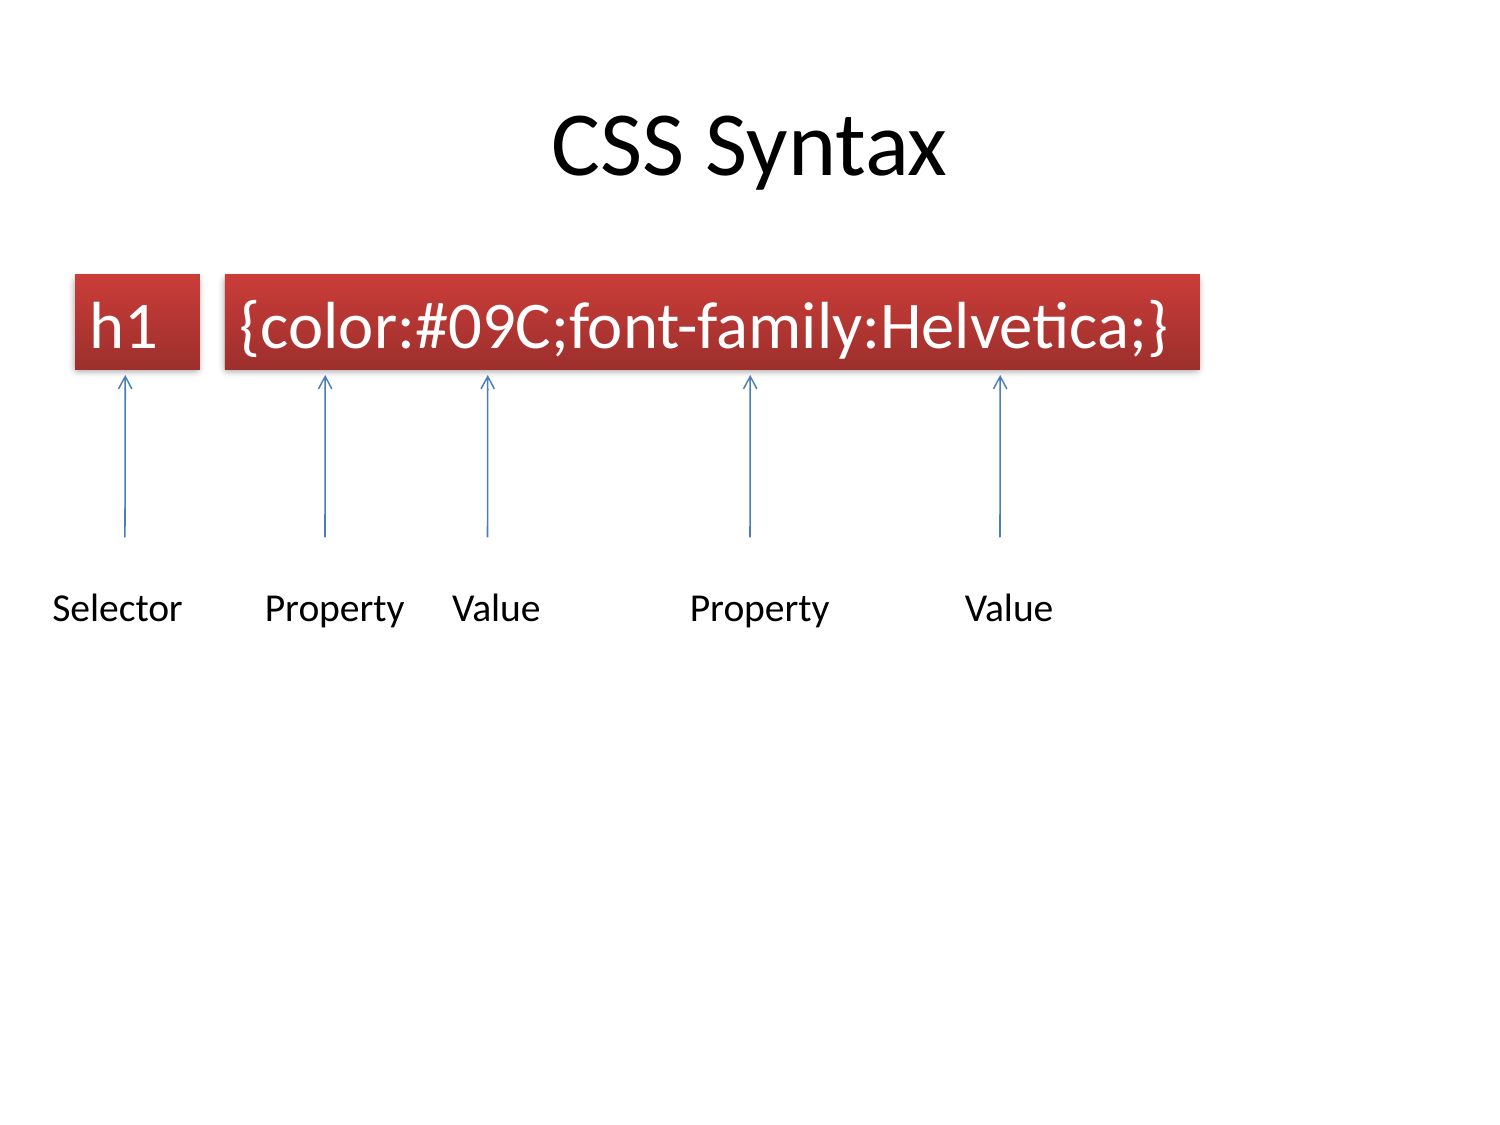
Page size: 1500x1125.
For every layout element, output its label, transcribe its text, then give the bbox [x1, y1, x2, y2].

text_box Selector [37, 574, 200, 638]
text_box Property [675, 574, 850, 638]
text_box Value [437, 574, 575, 638]
text_box h1 [75, 274, 200, 370]
text_box Value [949, 574, 1088, 638]
text_box {color:#09C;font-family:Helvetica;} [224, 274, 1200, 370]
title CSS Syntax [75, 45, 1425, 233]
text_box Property [249, 574, 425, 638]
